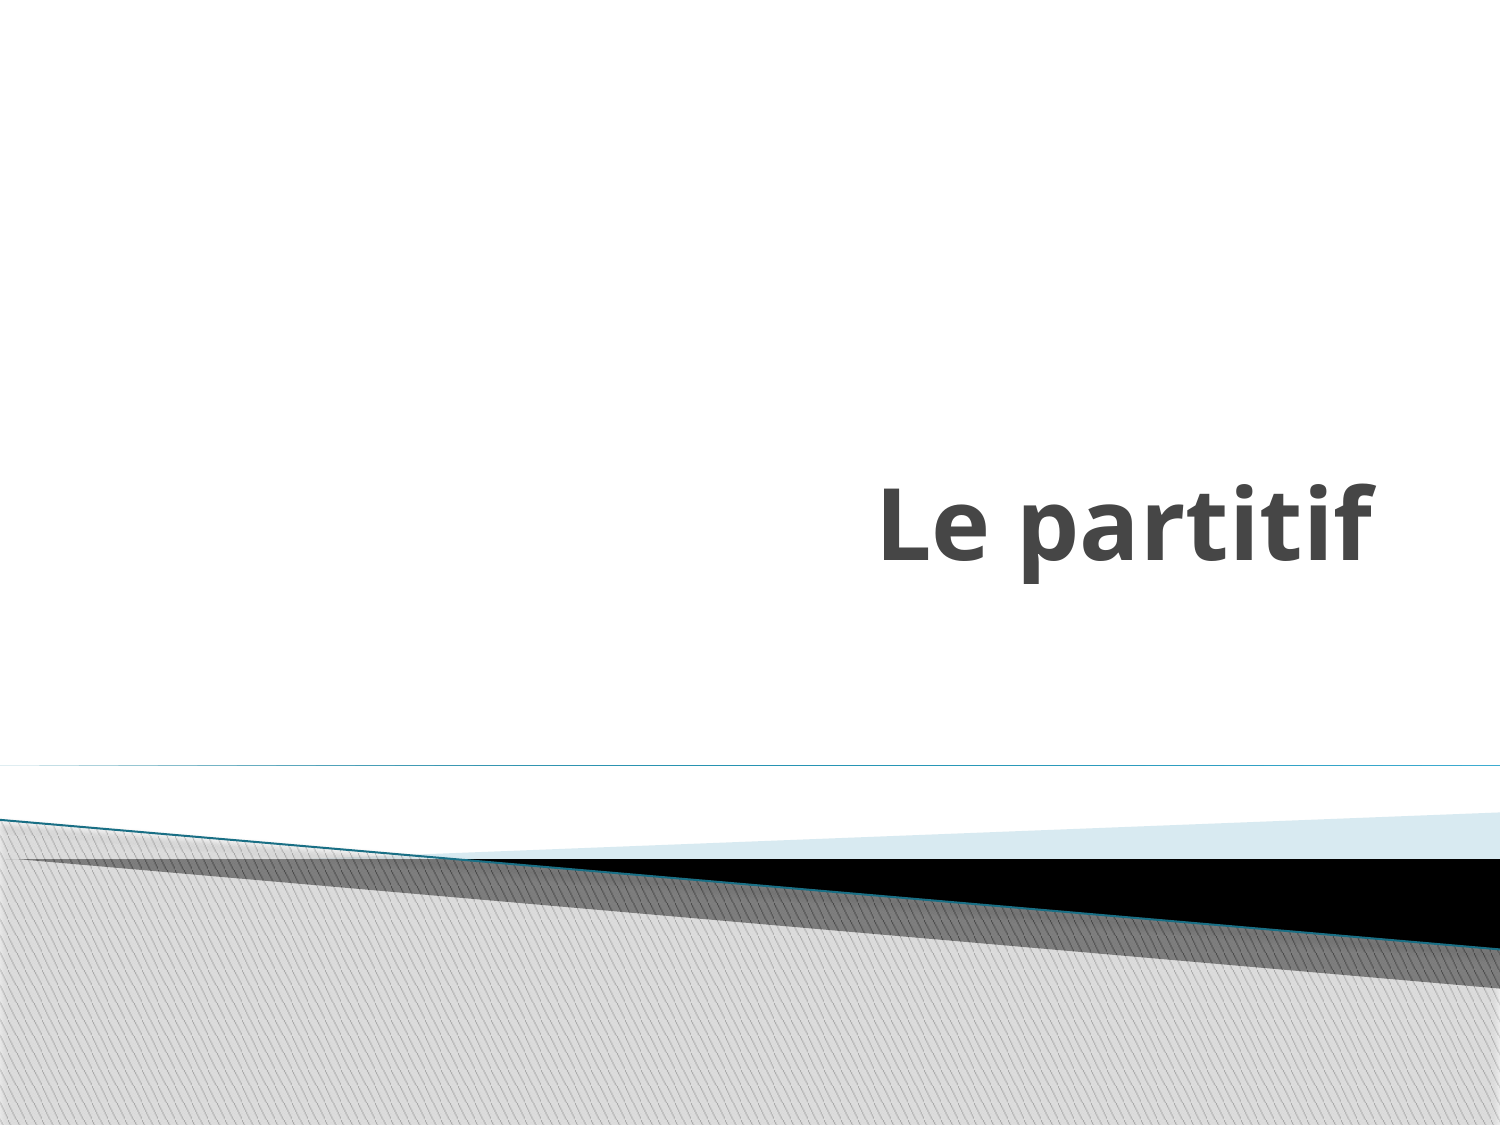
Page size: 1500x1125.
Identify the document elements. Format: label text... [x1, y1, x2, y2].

picture [5, 859, 1500, 989]
title Le partitif [112, 287, 1388, 588]
